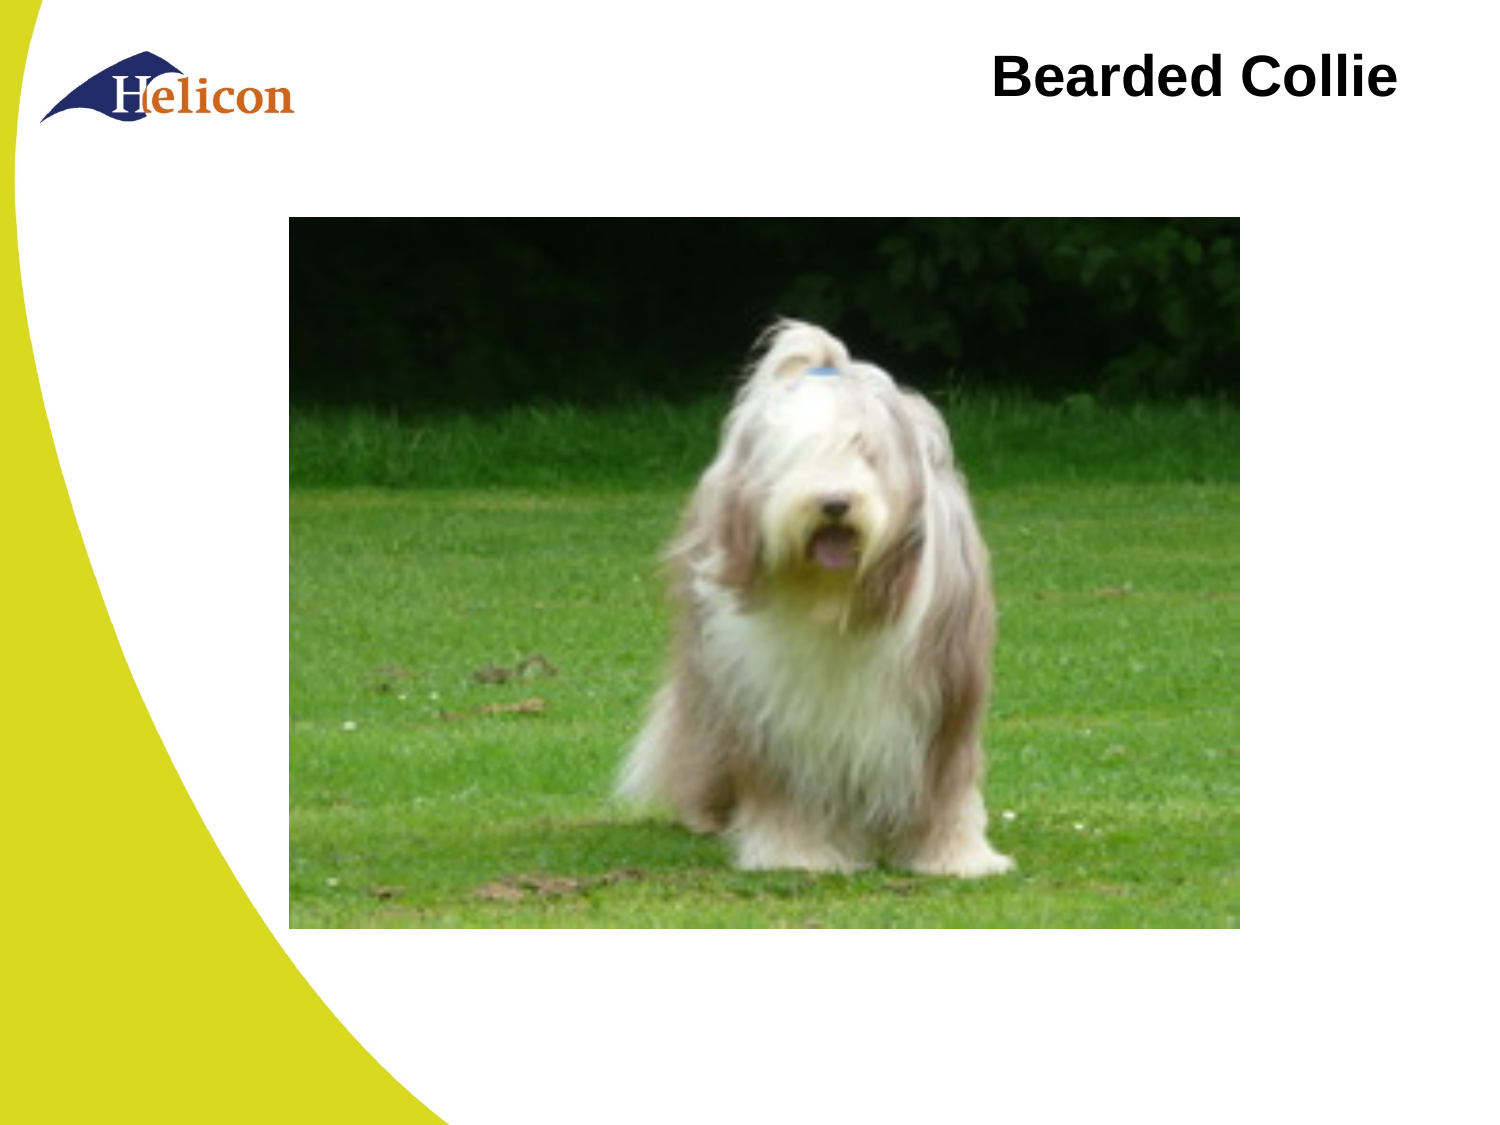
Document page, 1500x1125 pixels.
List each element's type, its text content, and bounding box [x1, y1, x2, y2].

picture [0, 0, 1500, 1125]
title Bearded Collie [324, 54, 1415, 161]
list [336, 196, 1425, 1005]
